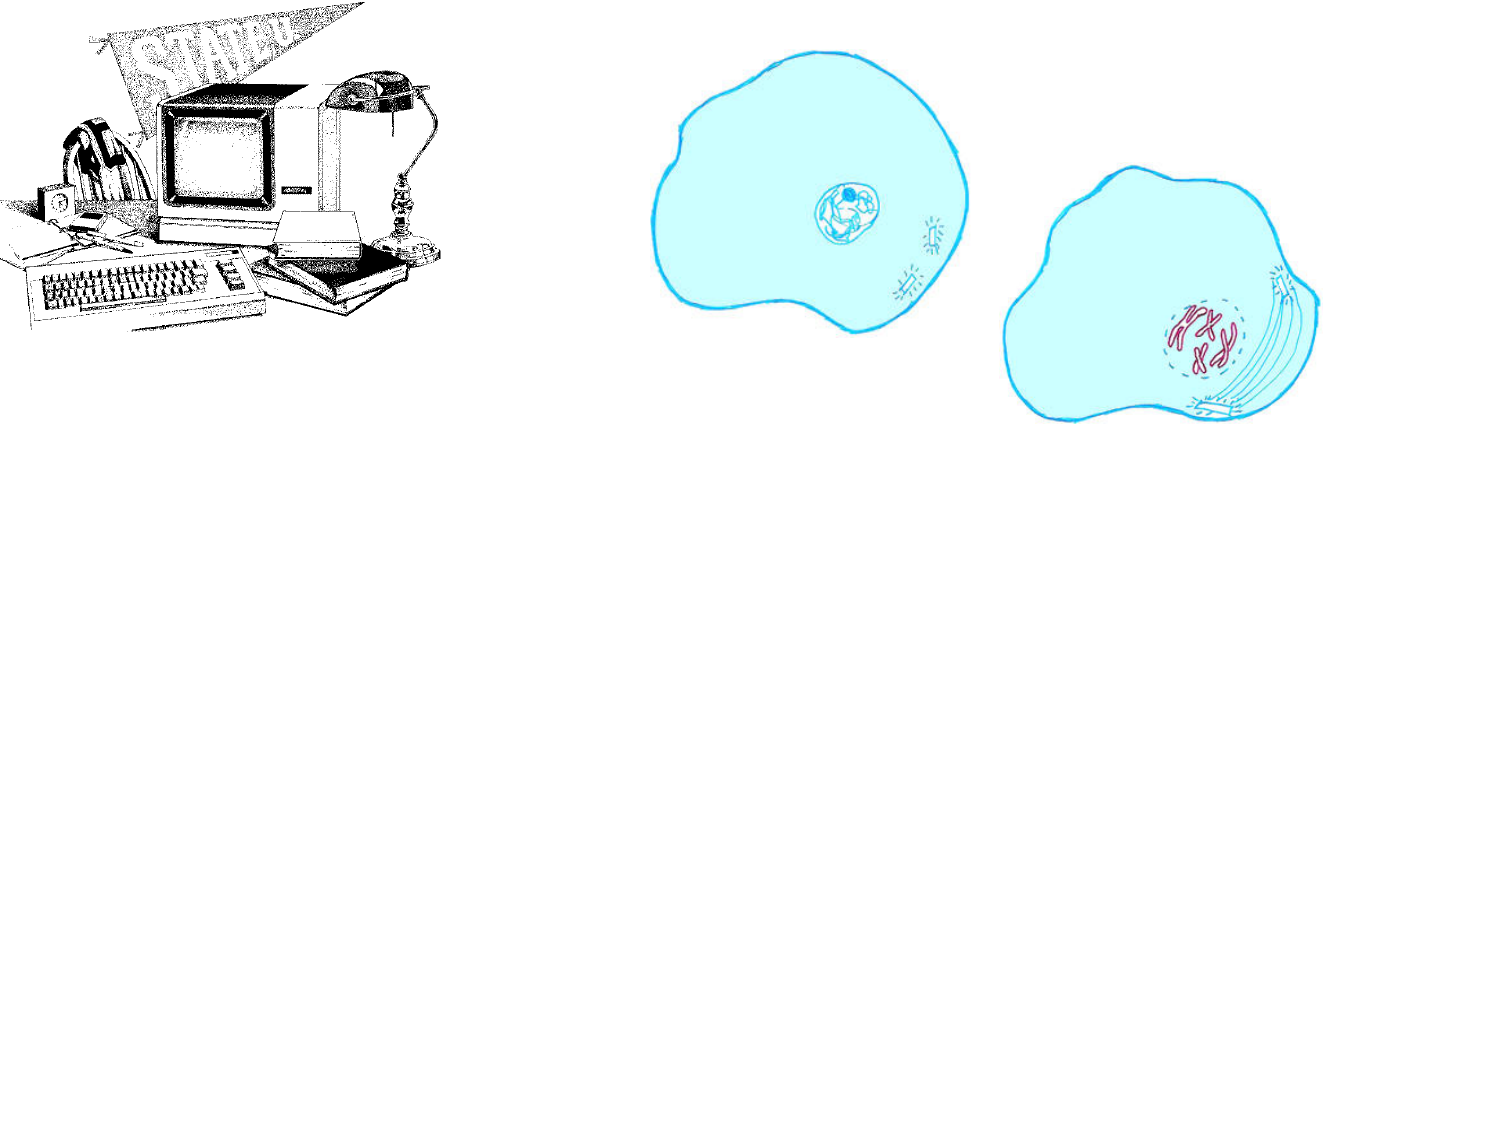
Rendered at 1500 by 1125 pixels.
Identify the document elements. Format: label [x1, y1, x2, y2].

picture [999, 162, 1323, 426]
picture [0, 0, 450, 336]
picture [649, 49, 973, 338]
